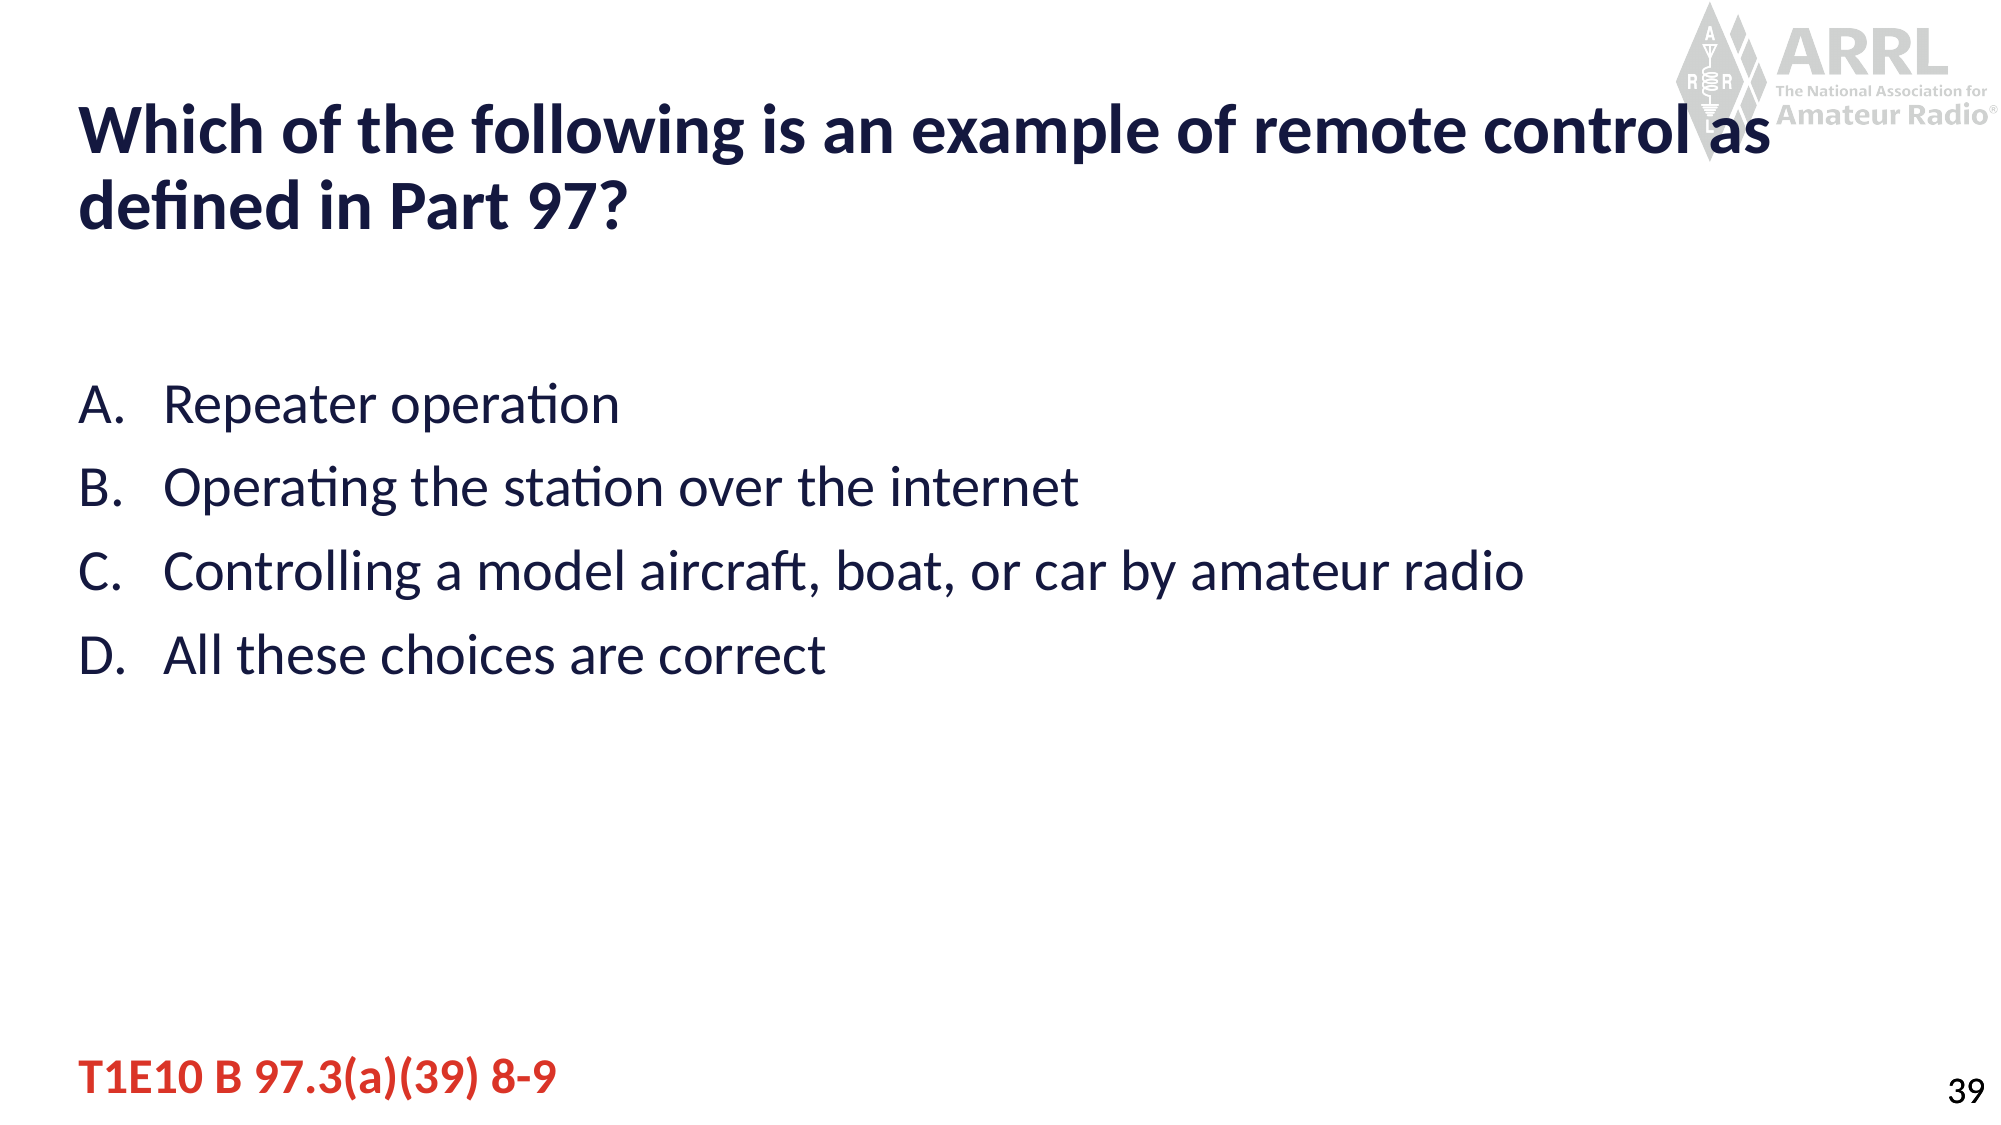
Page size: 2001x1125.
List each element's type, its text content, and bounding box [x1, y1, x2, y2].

picture [1674, 0, 2000, 164]
title Which of the following is an example of remote control as defined in Part 97? [63, 59, 1863, 278]
text_box T1E10 B 97.3(a)(39) 8-9 [63, 1036, 921, 1112]
list Repeater operation Operating the station over the internet Controlling a model aircraft, boat, or car by amateur radio All these choices are correct [63, 365, 1863, 989]
